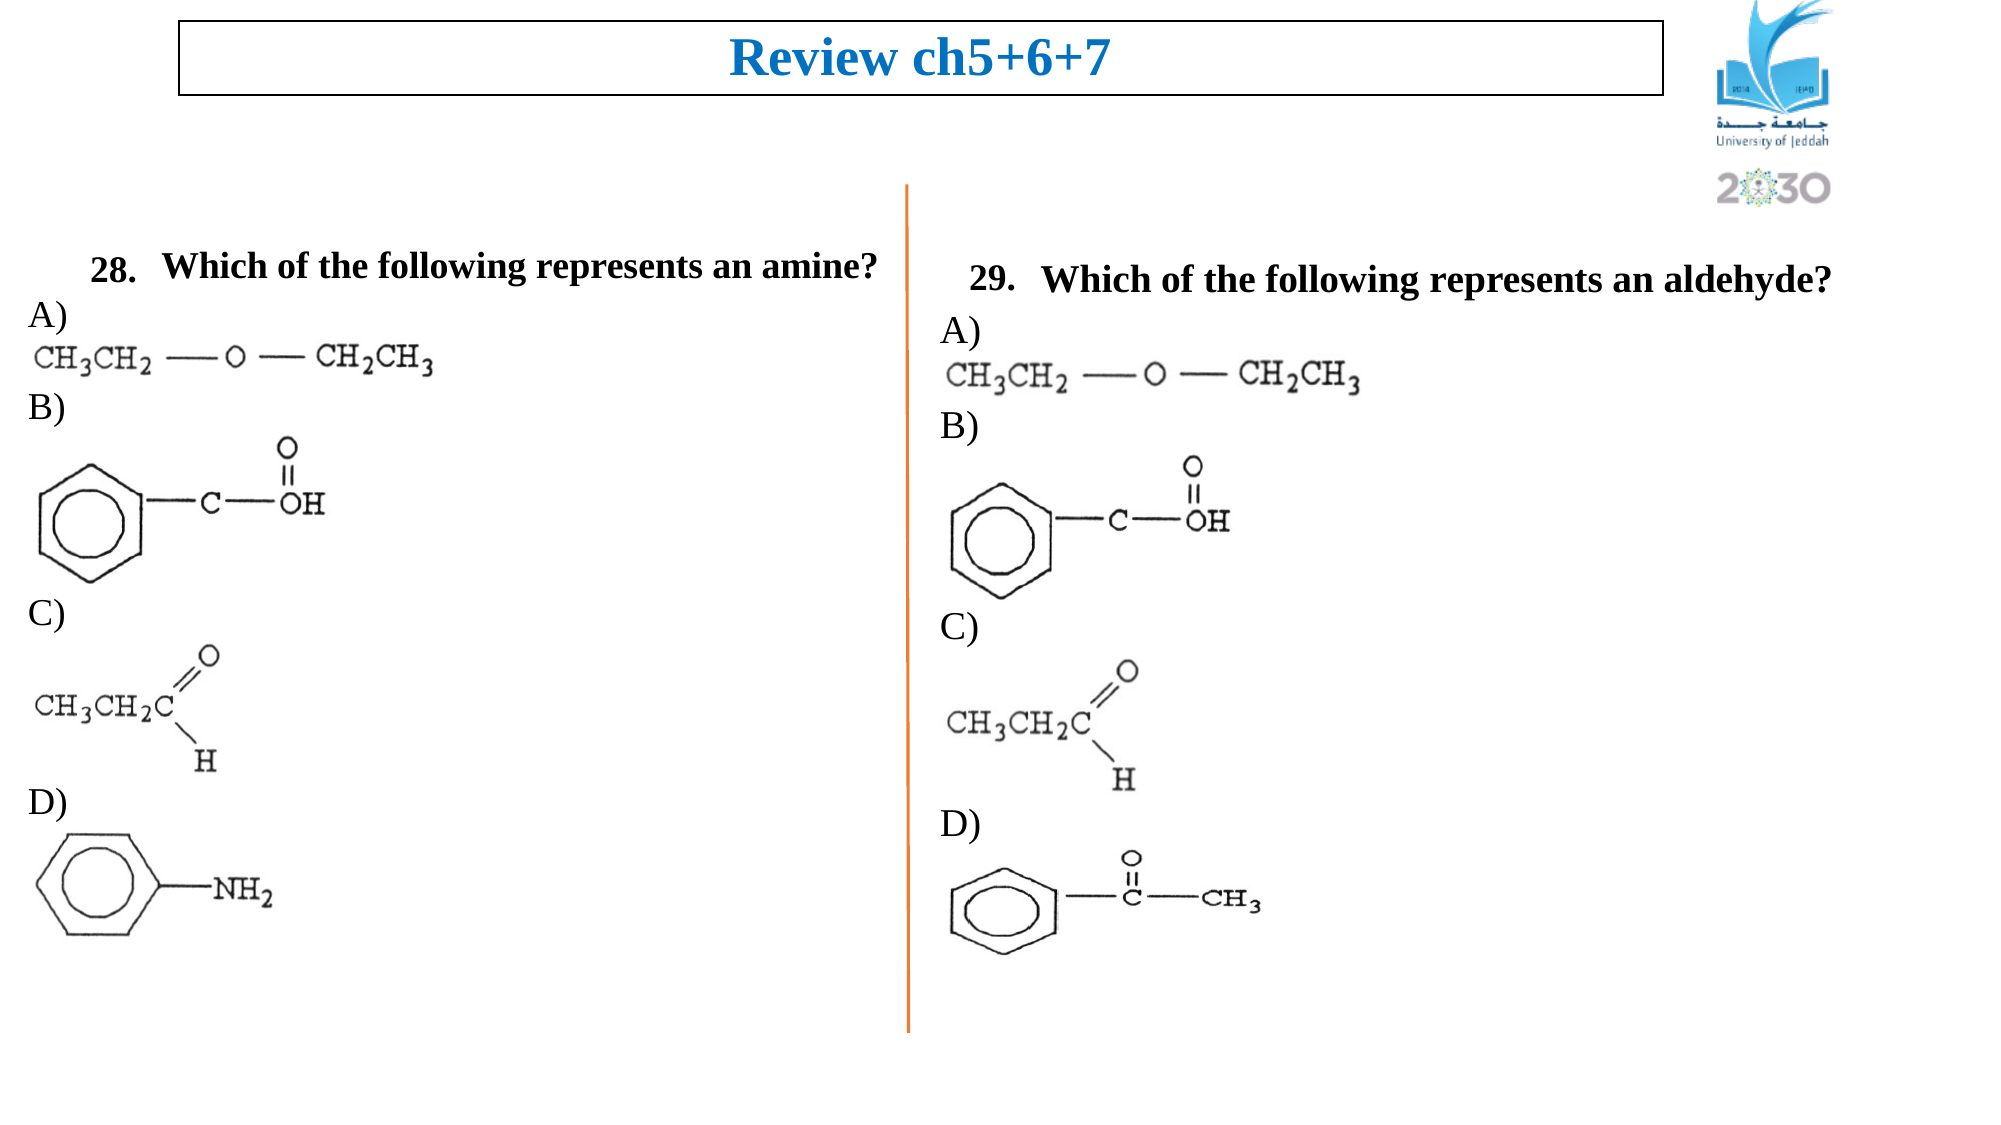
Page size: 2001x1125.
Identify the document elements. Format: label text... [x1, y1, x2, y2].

text_box Review ch5+6+7 [178, 20, 1664, 96]
picture [1697, 0, 1851, 184]
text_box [27, 184, 2000, 1033]
